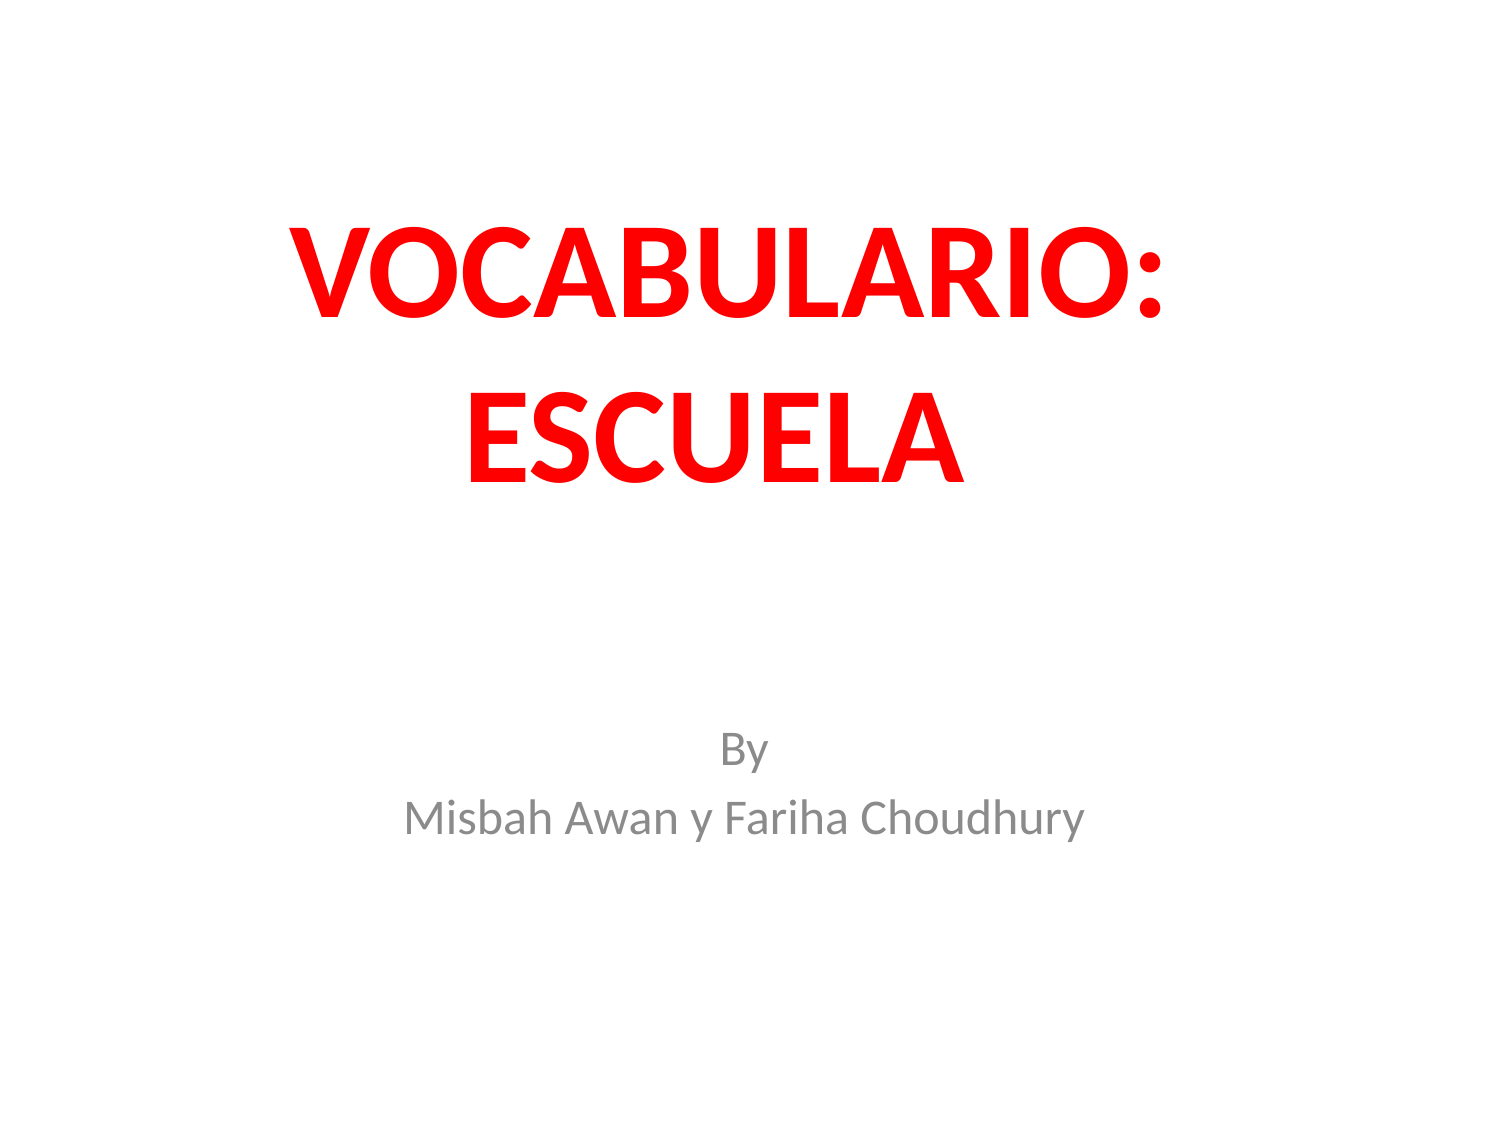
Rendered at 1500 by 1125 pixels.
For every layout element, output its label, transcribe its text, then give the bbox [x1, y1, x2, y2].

title Vocabulario: Escuela [92, 224, 1368, 466]
subtitle By Misbah Awan y Fariha Choudhury [225, 637, 1275, 925]
